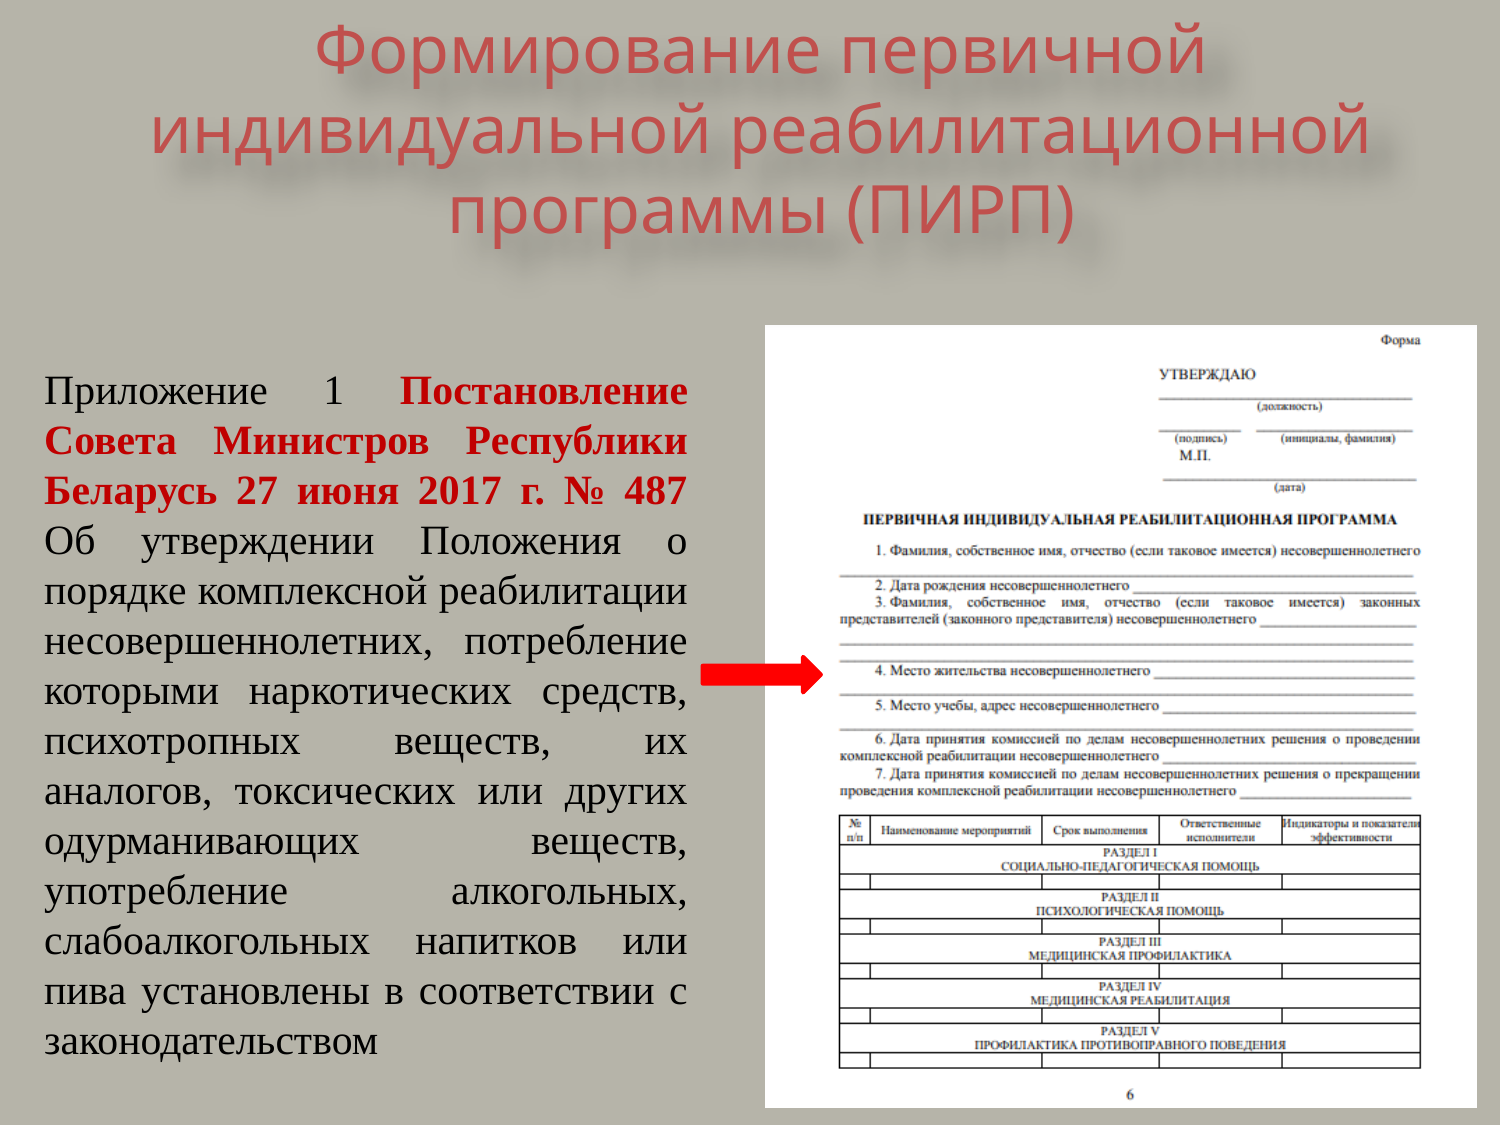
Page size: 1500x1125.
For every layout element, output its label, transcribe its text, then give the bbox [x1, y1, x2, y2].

text_box Формирование первичной индивидуальной реабилитационной программы (ПИРП) [70, 0, 1453, 255]
picture [765, 325, 1478, 1108]
text_box Приложение 1 Постановление Совета Министров Республики Беларусь 27 июня 2017 г. № 487 Об утверждении Положения о порядке комплексной реабилитации несовершеннолетних, потребление которыми наркотических средств, психотропных веществ, их аналогов, токсических или других одурманивающих веществ, употребление алкогольных, слабоалкогольных напитков или пива установлены в соответствии с законодательством [29, 355, 703, 1071]
text_box [700, 663, 760, 686]
